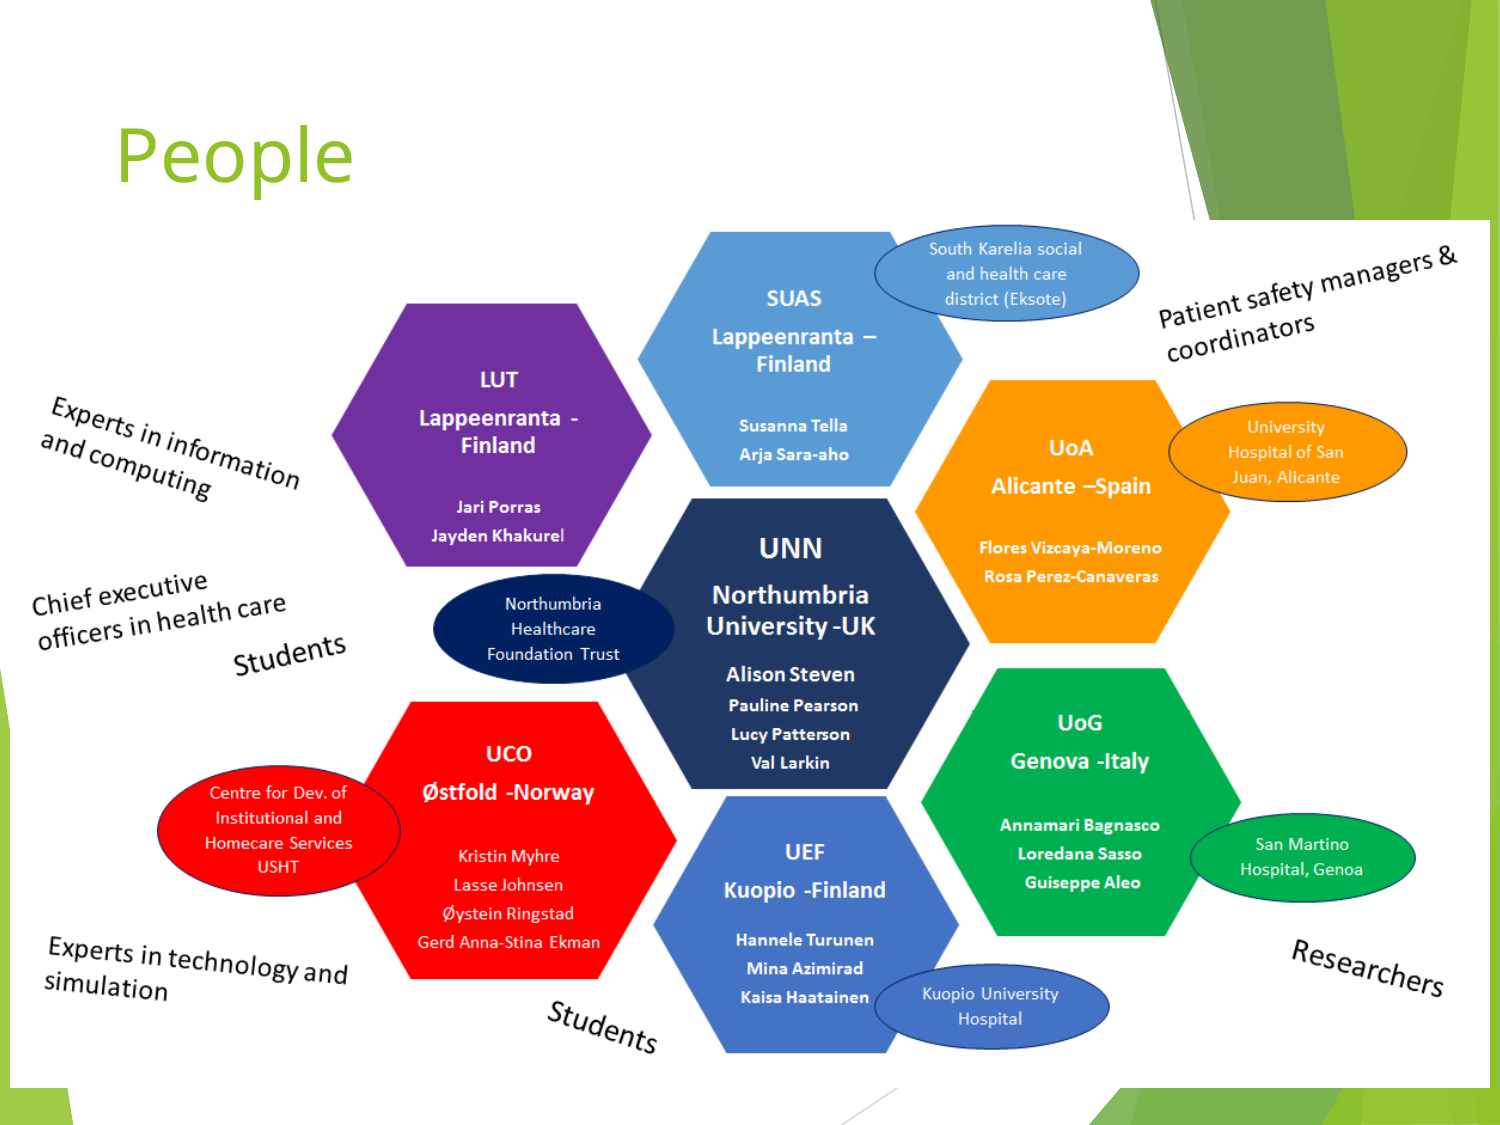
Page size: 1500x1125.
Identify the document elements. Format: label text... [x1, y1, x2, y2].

picture [9, 219, 1490, 1088]
title People [99, 99, 1142, 218]
